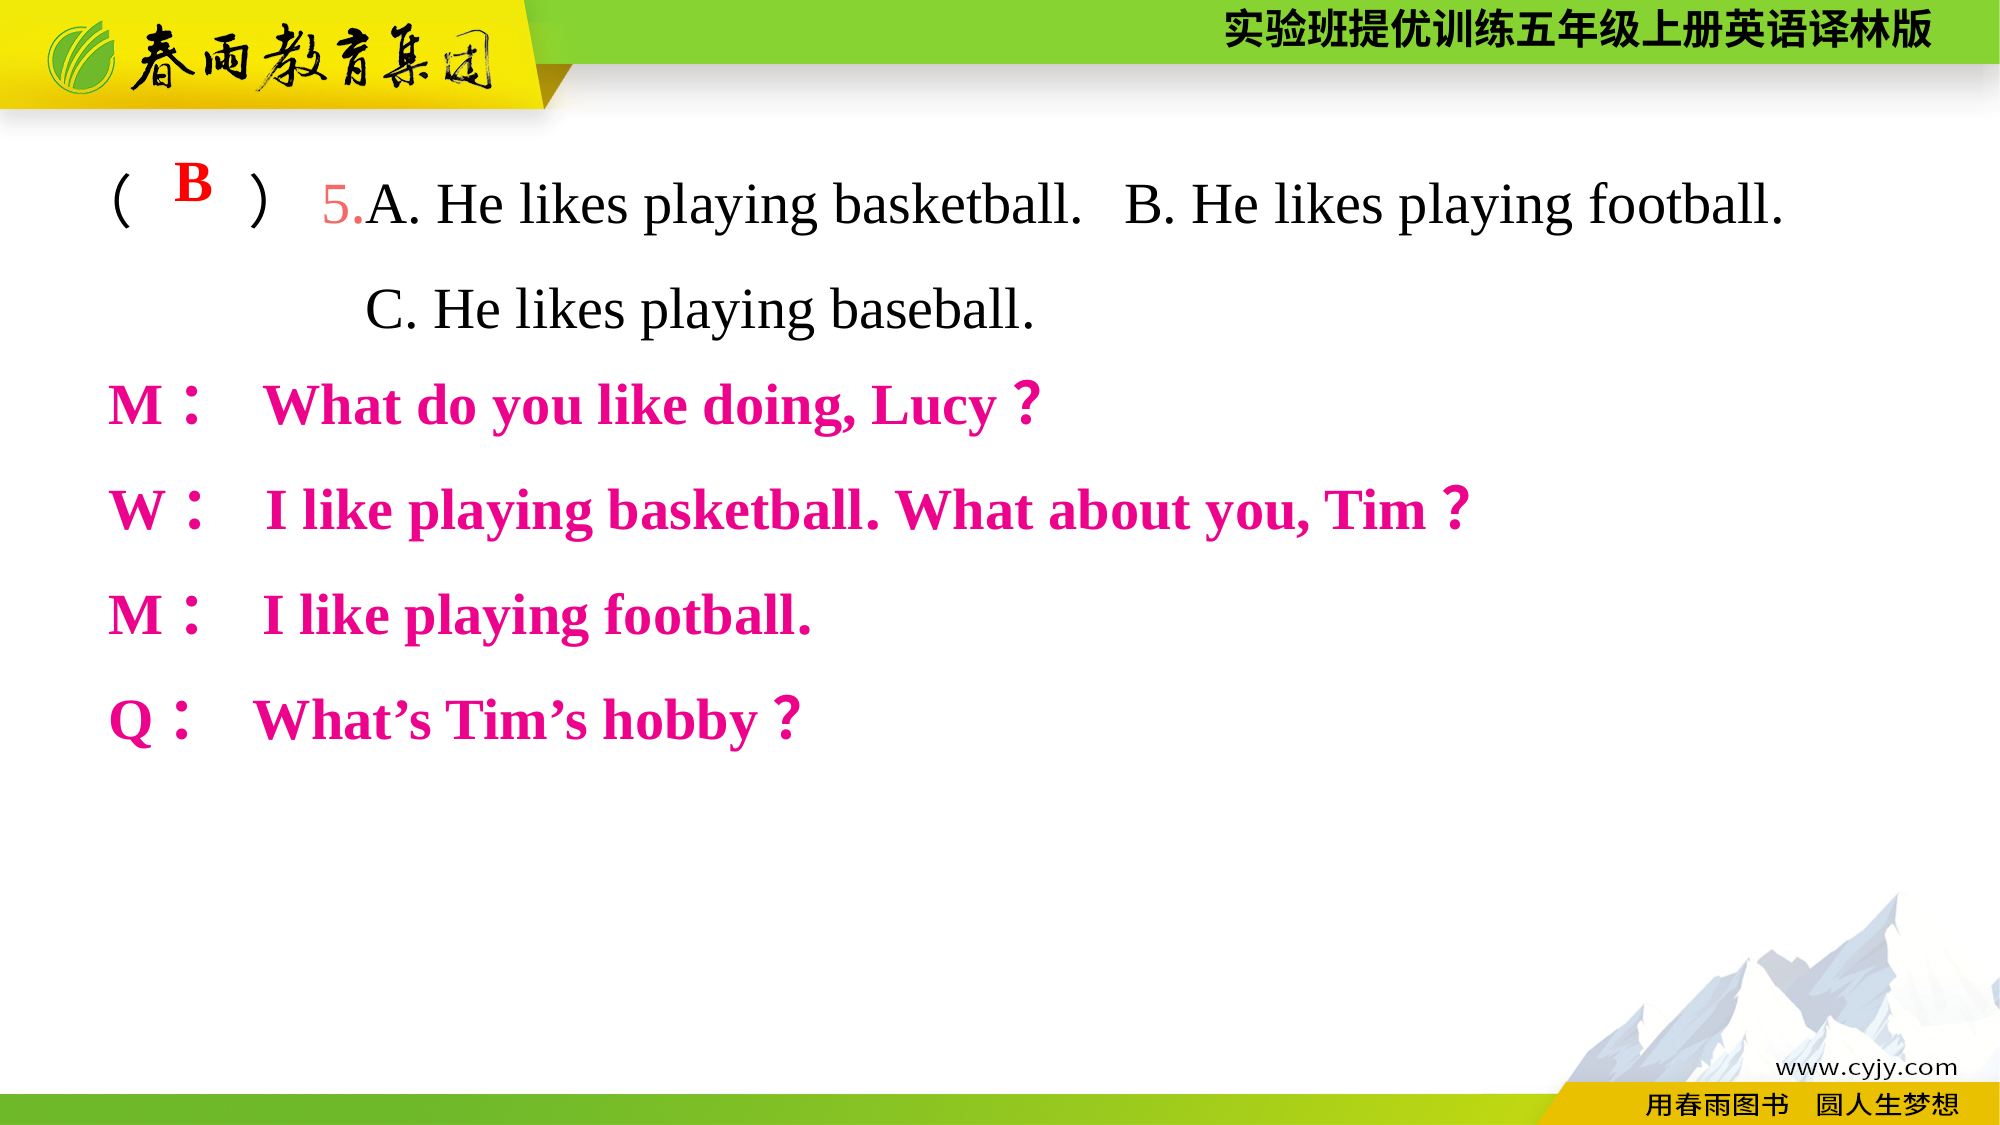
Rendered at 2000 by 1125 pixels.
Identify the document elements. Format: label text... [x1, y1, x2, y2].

text_box B [160, 135, 229, 221]
list （ ）5.A. He likes playing basketball. B. He likes playing football. C. He likes playing baseball. [59, 122, 1944, 350]
text_box M： What do you like doing, Lucy？ W： I like playing basketball. What about you, Tim？ M： I like playing football. Q： What’s Tim’s hobby？ [93, 323, 1910, 759]
picture [0, 0, 2000, 1125]
